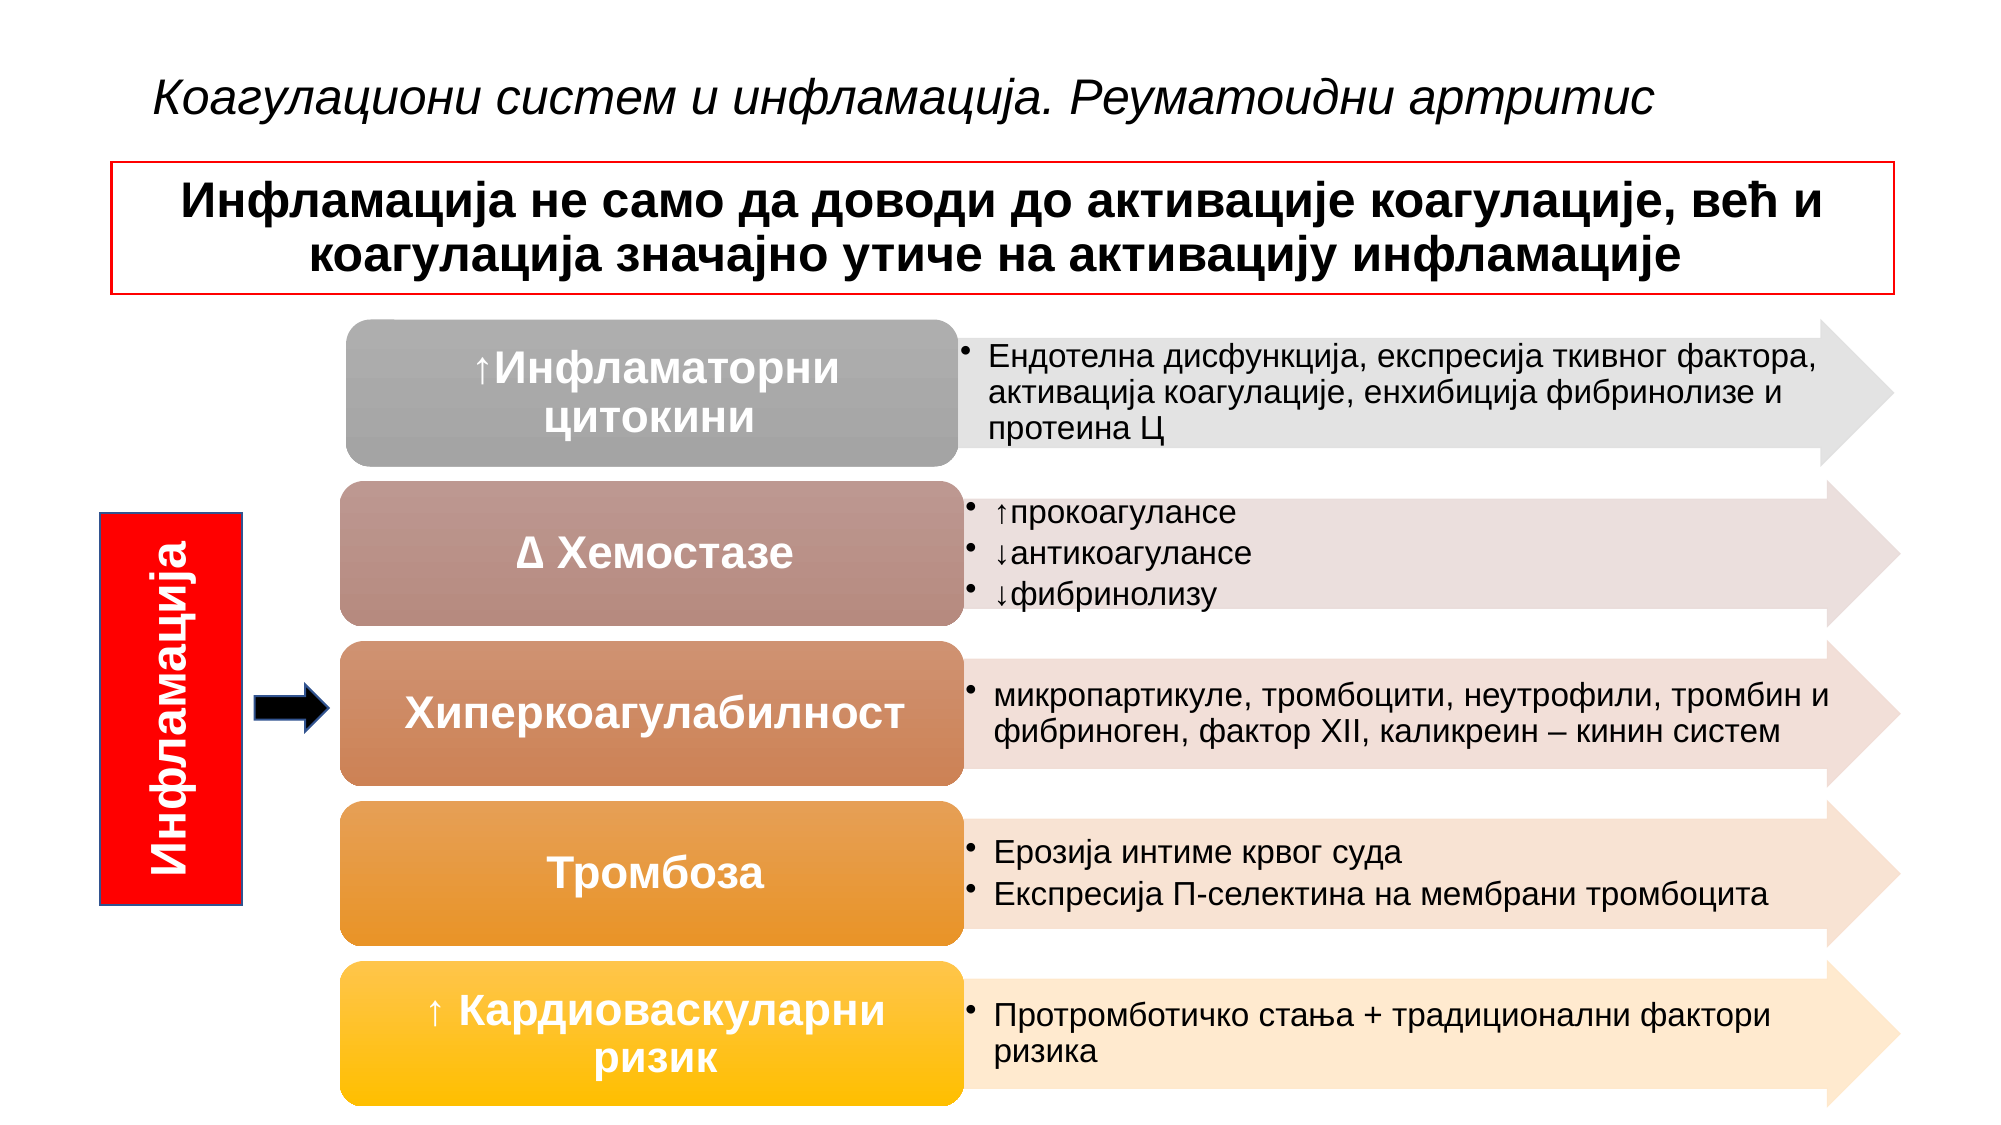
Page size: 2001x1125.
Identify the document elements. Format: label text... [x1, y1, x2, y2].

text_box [99, 319, 1901, 1107]
title Коагулациони систем и инфламација. Реуматоидни артритис [137, 59, 1863, 137]
list Инфламација не само да доводи до активације коагулације, већ и коагулација значајно утиче на активацију инфламације [110, 161, 1895, 295]
